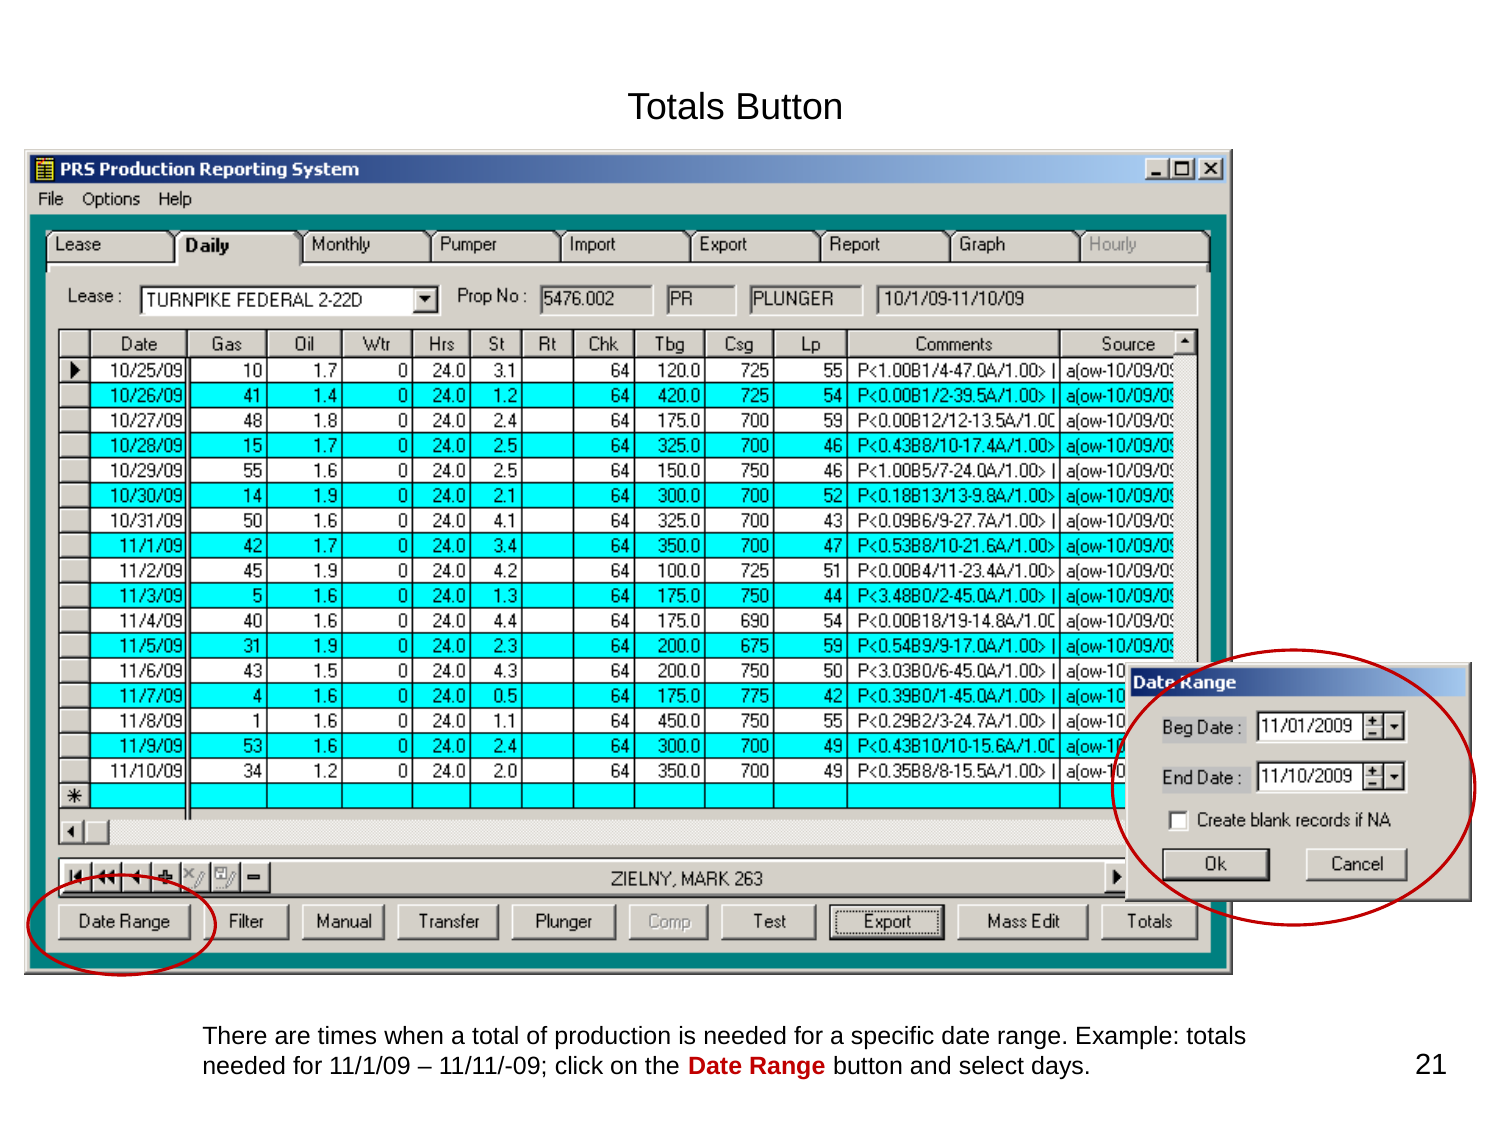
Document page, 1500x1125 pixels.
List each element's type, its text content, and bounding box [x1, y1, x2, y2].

text_box Totals Button [612, 74, 875, 135]
text_box [1237, 650, 1362, 660]
picture [24, 149, 1473, 976]
text_box [1237, 911, 1374, 926]
slide_number 21 [1374, 1037, 1463, 1089]
text_box There are times when a total of production is needed for a specific date range. Example: totals needed for 11/1/09 – 11/11/-09; click on the Date Range button and select days. [187, 1012, 1313, 1088]
